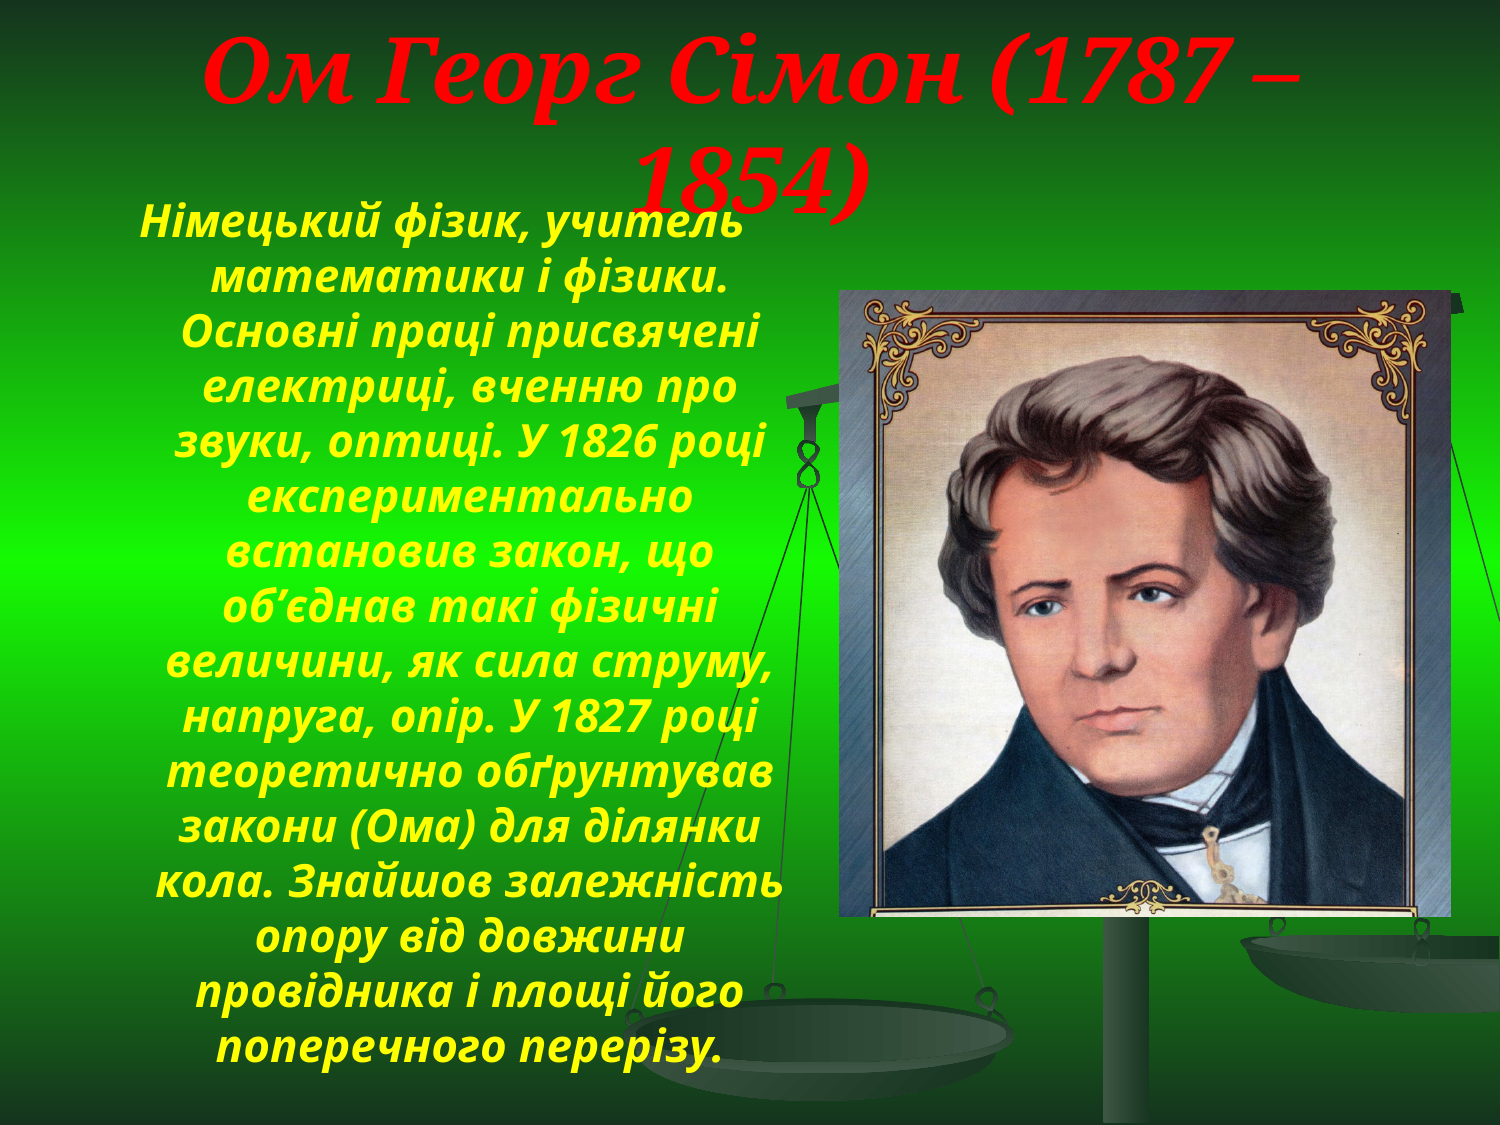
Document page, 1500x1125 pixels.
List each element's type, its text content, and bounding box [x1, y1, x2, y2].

title Ом Георг Сімон (1787 – 1854) [75, 54, 1425, 190]
picture [838, 290, 1452, 918]
list Німецький фізик, учитель математики і фізики. Основні праці присвячені електриці, вченню про звуки, оптиці. У 1826 році експериментально встановив закон, що об’єднав такі фізичні величини, як сила струму, напруга, опір. У 1827 році теоретично обґрунтував закони (Ома) для ділянки кола. Знайшов залежність опору від довжини провідника і площі його поперечного перерізу. [75, 184, 810, 965]
